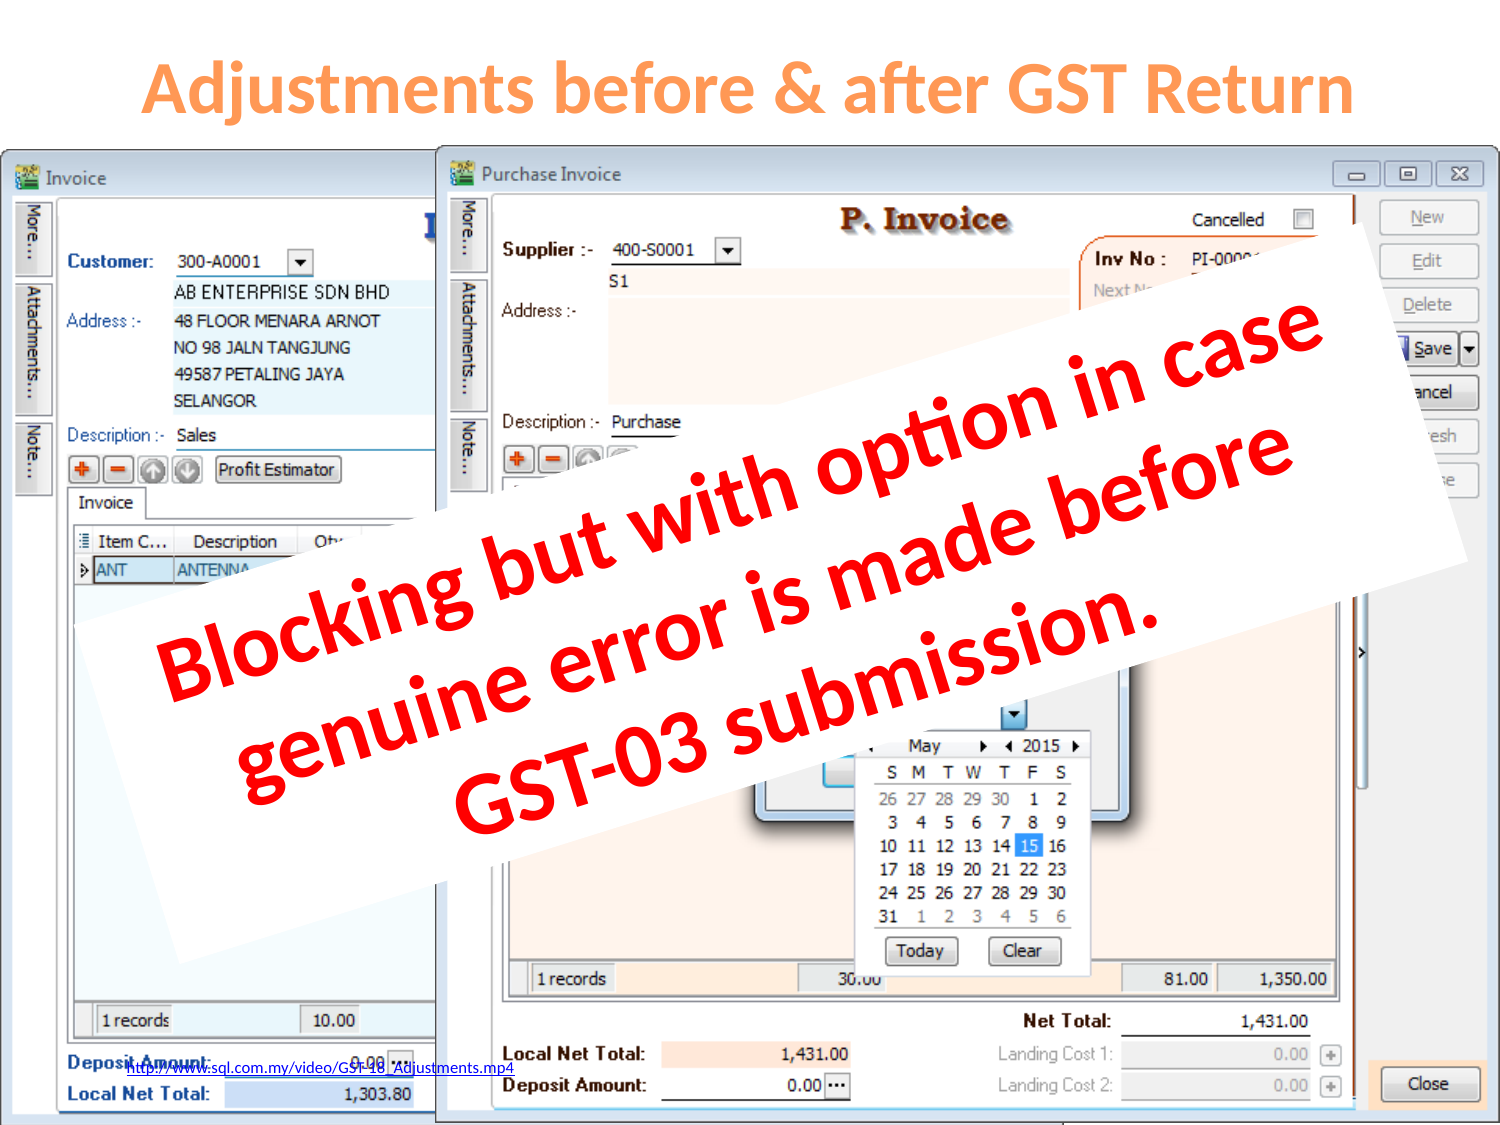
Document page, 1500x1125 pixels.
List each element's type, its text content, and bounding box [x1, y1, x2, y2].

picture [0, 145, 1500, 1125]
text_box Adjustments before & after GST Return [74, 14, 1425, 147]
